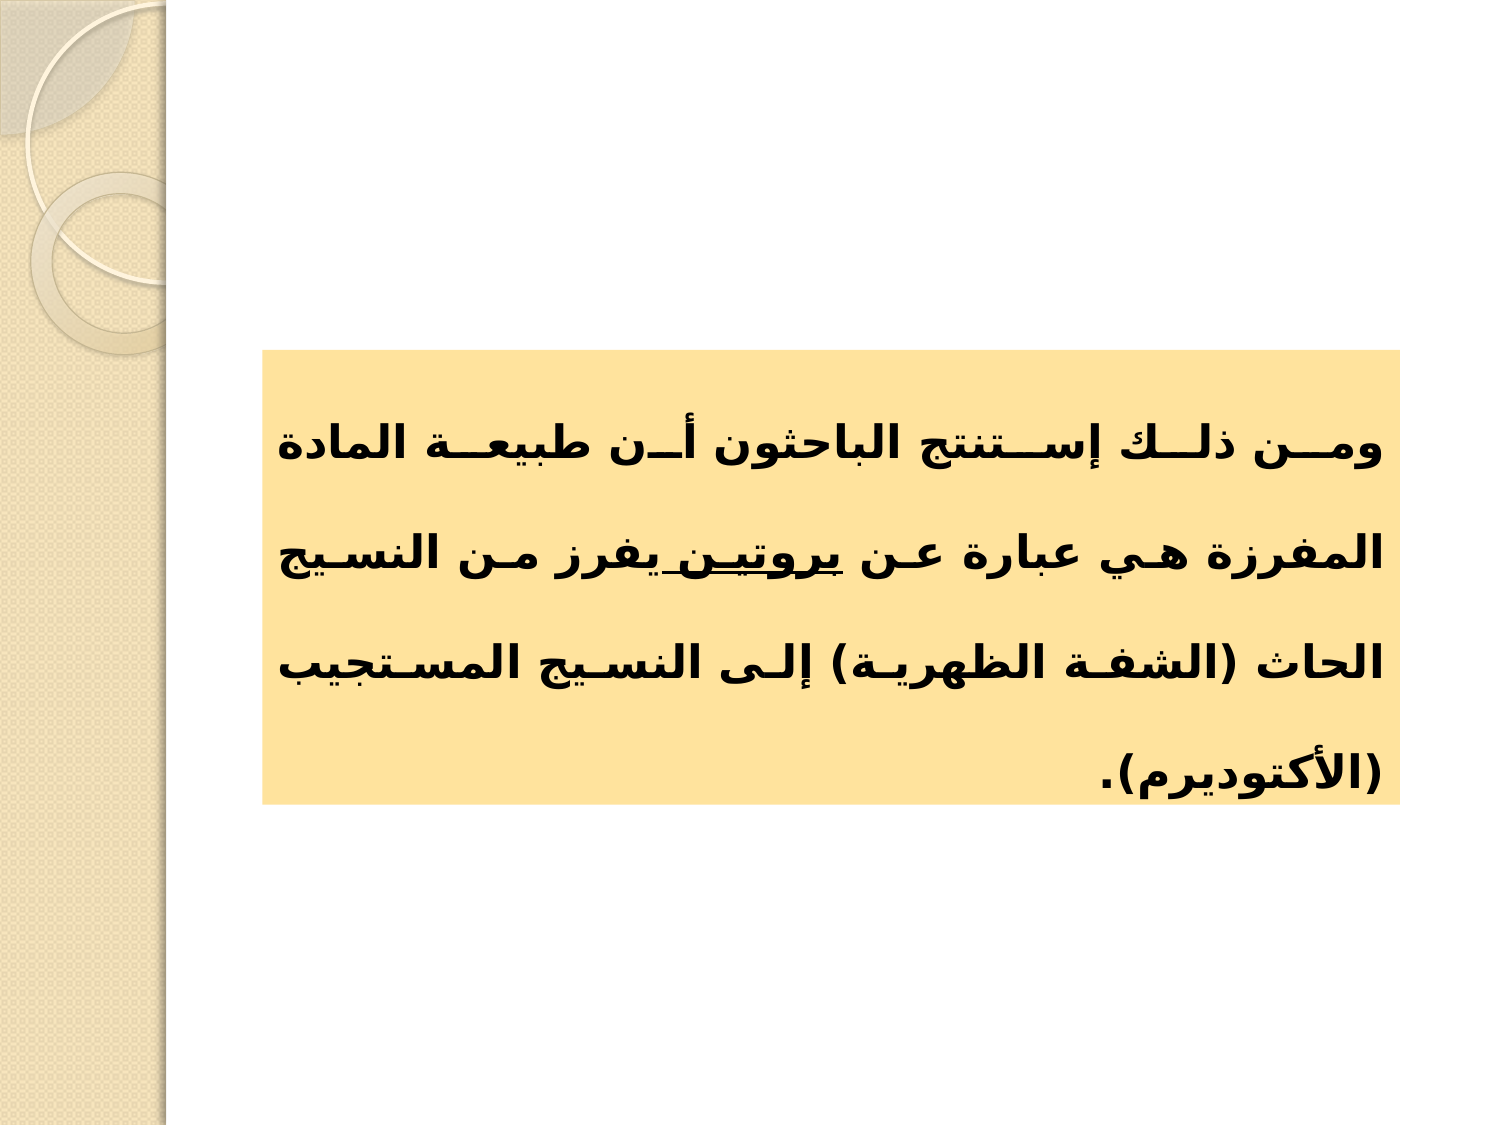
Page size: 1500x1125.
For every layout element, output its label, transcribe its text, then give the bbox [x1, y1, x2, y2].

text_box ومن ذلك إستنتج الباحثون أن طبيعة المادة المفرزة هي عبارة عن بروتين يفرز من النسيج الحاث (الشفة الظهرية) إلى النسيج المستجيب (الأكتوديرم). [262, 349, 1400, 805]
